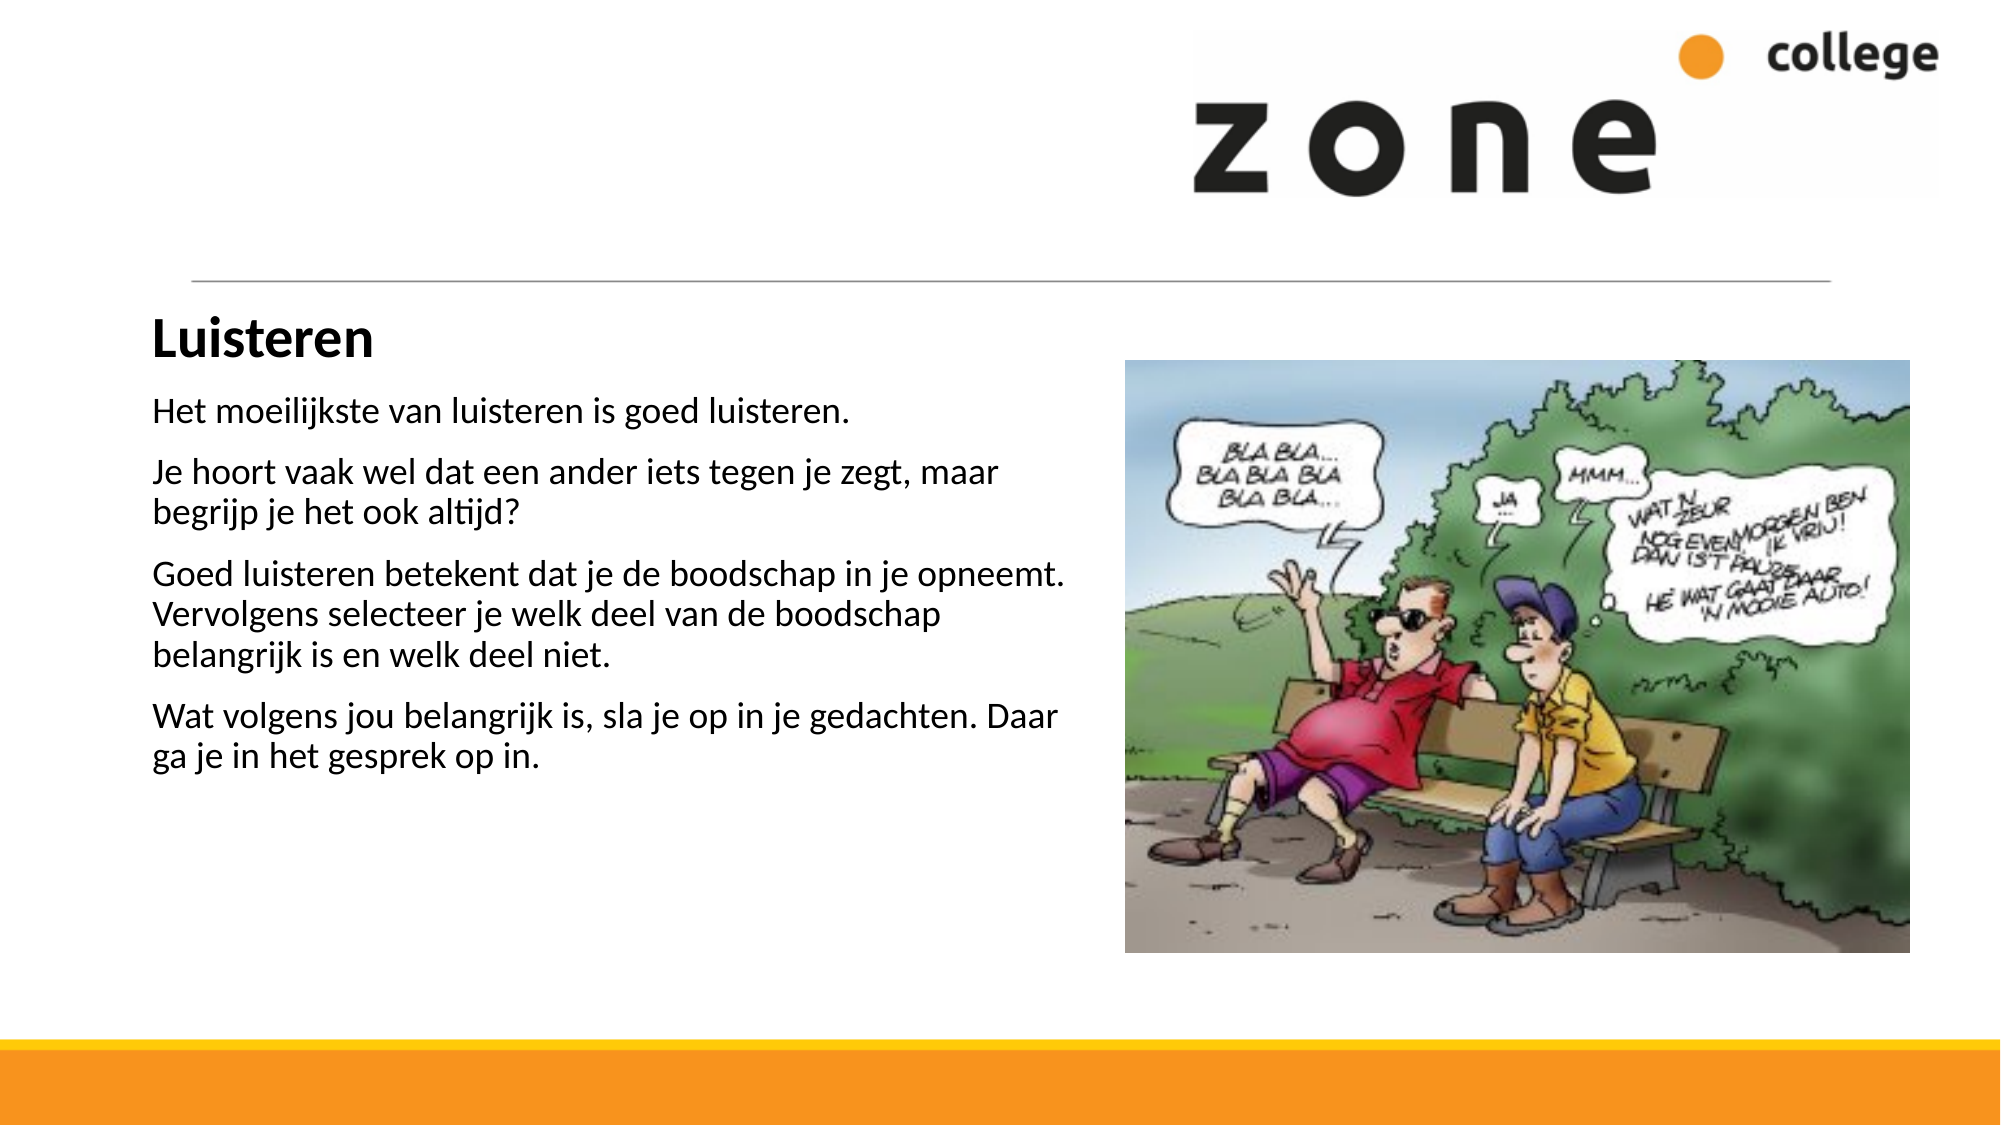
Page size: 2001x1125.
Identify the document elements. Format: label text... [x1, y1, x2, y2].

picture [0, 0, 2001, 1125]
list Luisteren Het moeilijkste van luisteren is goed luisteren. Je hoort vaak wel dat een ander iets tegen je zegt, maar begrijp je het ook altijd? Goed luisteren betekent dat je de boodschap in je opneemt. Vervolgens selecteer je welk deel van de boodschap belangrijk is en welk deel niet. Wat volgens jou belangrijk is, sla je op in je gedachten. Daar ga je in het gesprek op in. [137, 299, 1108, 1014]
